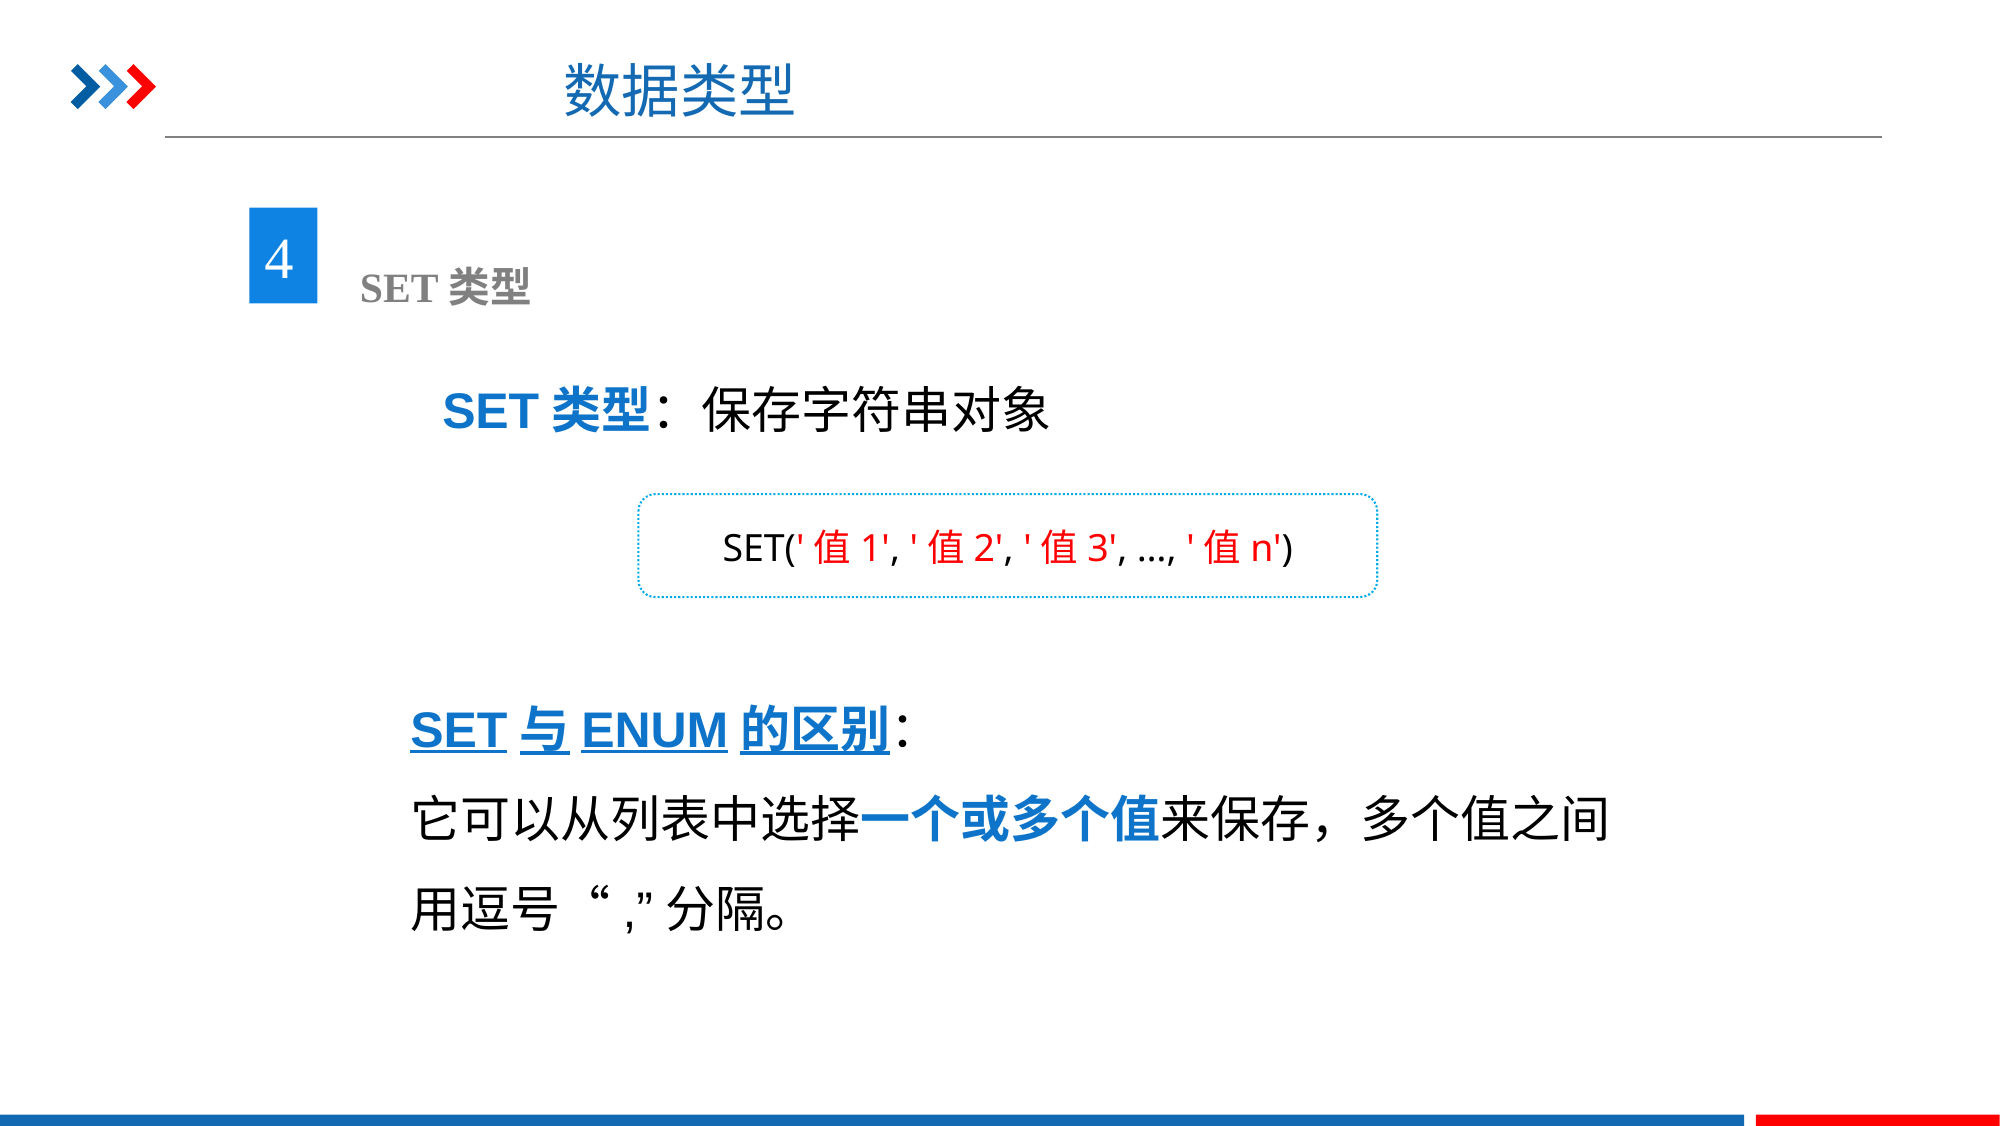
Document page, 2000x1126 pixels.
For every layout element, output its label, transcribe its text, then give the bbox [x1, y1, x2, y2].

text_box SET类型：保存字符串对象 [427, 370, 1178, 446]
title 数据类型 [521, 25, 1296, 153]
text_box SET类型 [319, 245, 1092, 380]
text_box [638, 494, 1378, 598]
text_box SET与ENUM的区别： 它可以从列表中选择一个或多个值来保存，多个值之间用逗号“,”分隔。 [395, 660, 1671, 945]
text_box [249, 207, 318, 304]
text_box SET('值1', '值2', '值3', …, '值n') [658, 516, 1358, 577]
